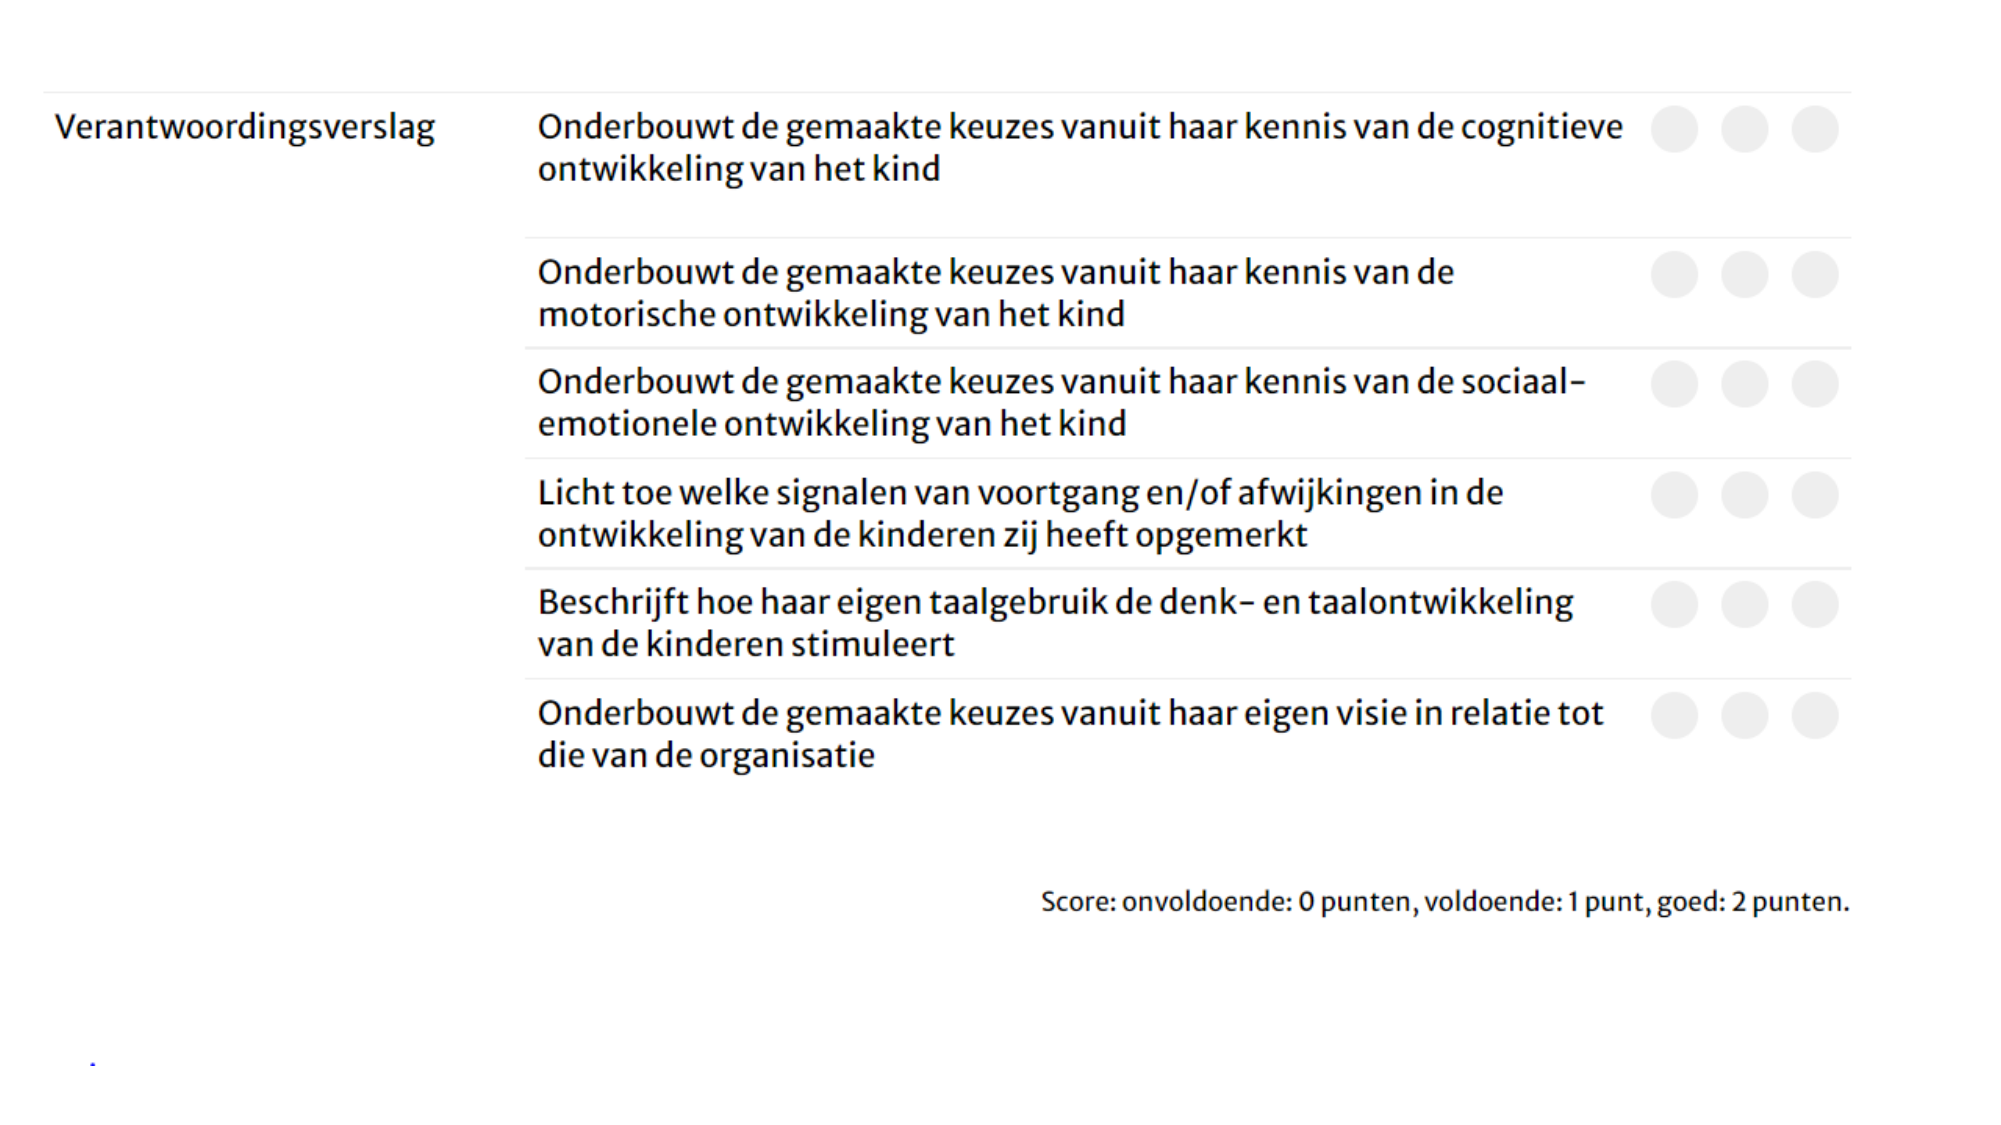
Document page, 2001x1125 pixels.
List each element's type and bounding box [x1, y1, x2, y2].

picture [3, 59, 1997, 1066]
